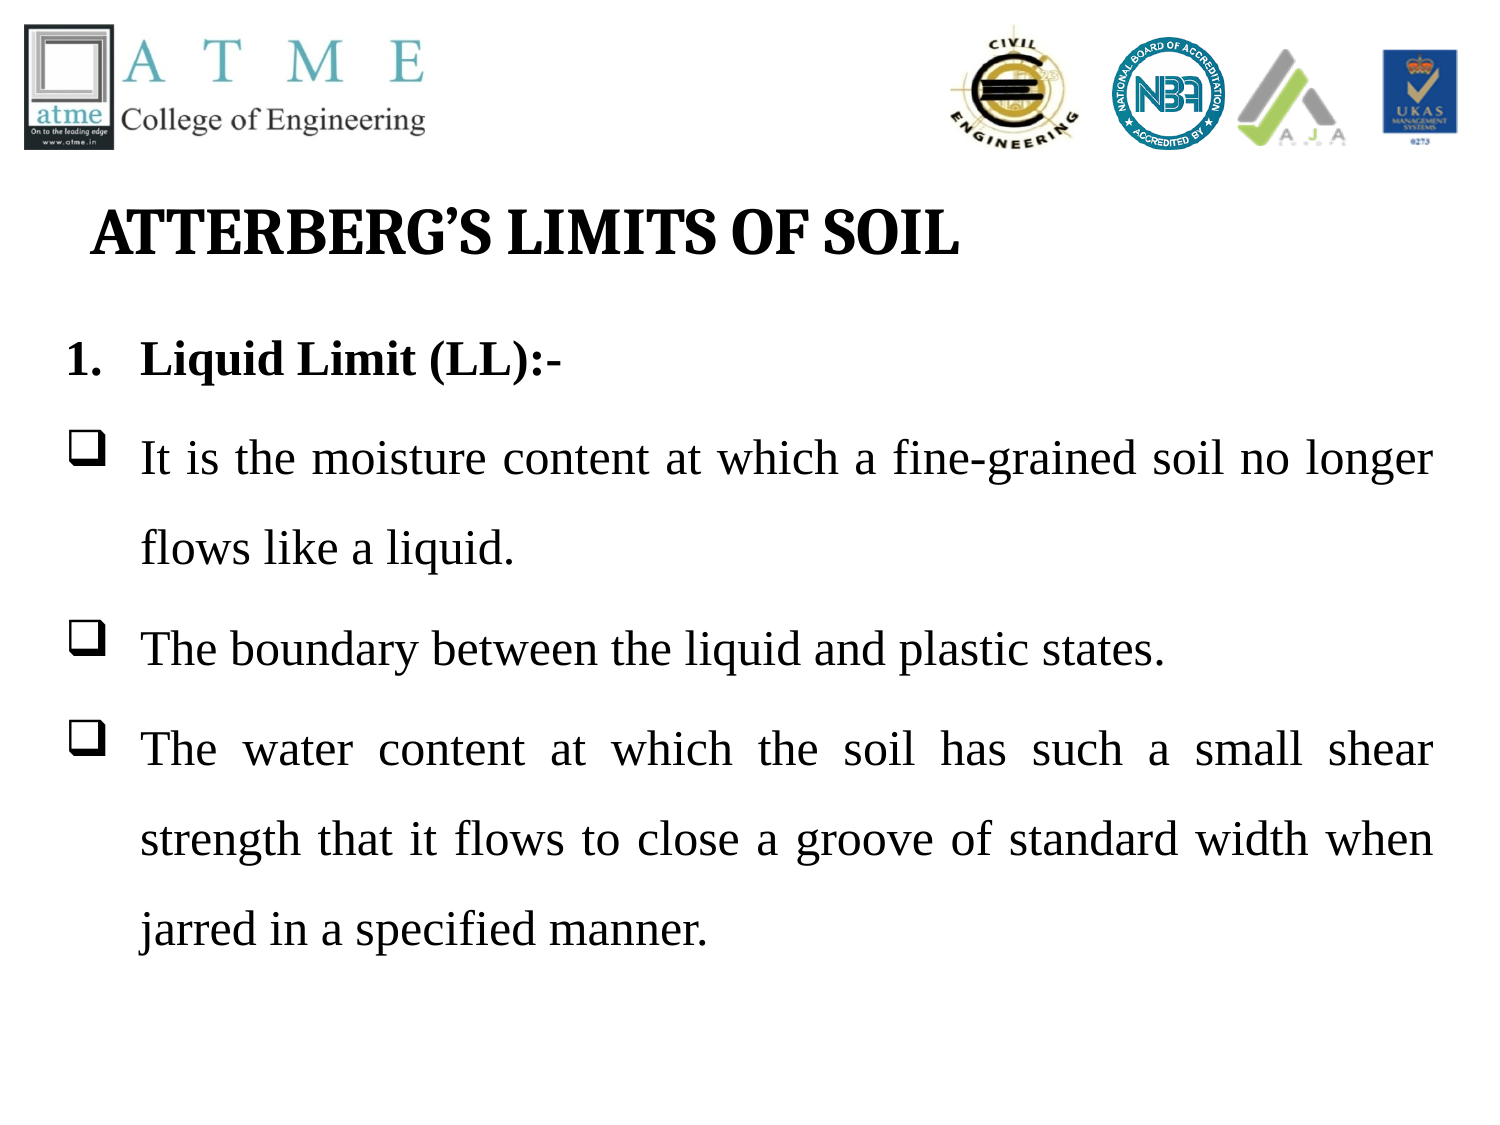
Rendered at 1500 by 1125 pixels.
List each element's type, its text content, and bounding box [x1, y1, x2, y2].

title ATTERBERG’S LIMITS OF SOIL [75, 149, 1425, 287]
picture [1112, 37, 1213, 149]
picture [1209, 103, 1218, 120]
list Liquid Limit (LL):- It is the moisture content at which a fine-grained soil no longer flows like a liquid. The boundary between the liquid and plastic states. The water content at which the soil has such a small shear strength that it flows to close a groove of standard width when jarred in a specified manner. [50, 287, 1450, 1075]
picture [24, 24, 425, 150]
picture [950, 24, 1080, 149]
picture [1237, 49, 1458, 146]
picture [1187, 109, 1225, 149]
picture [1179, 37, 1225, 79]
